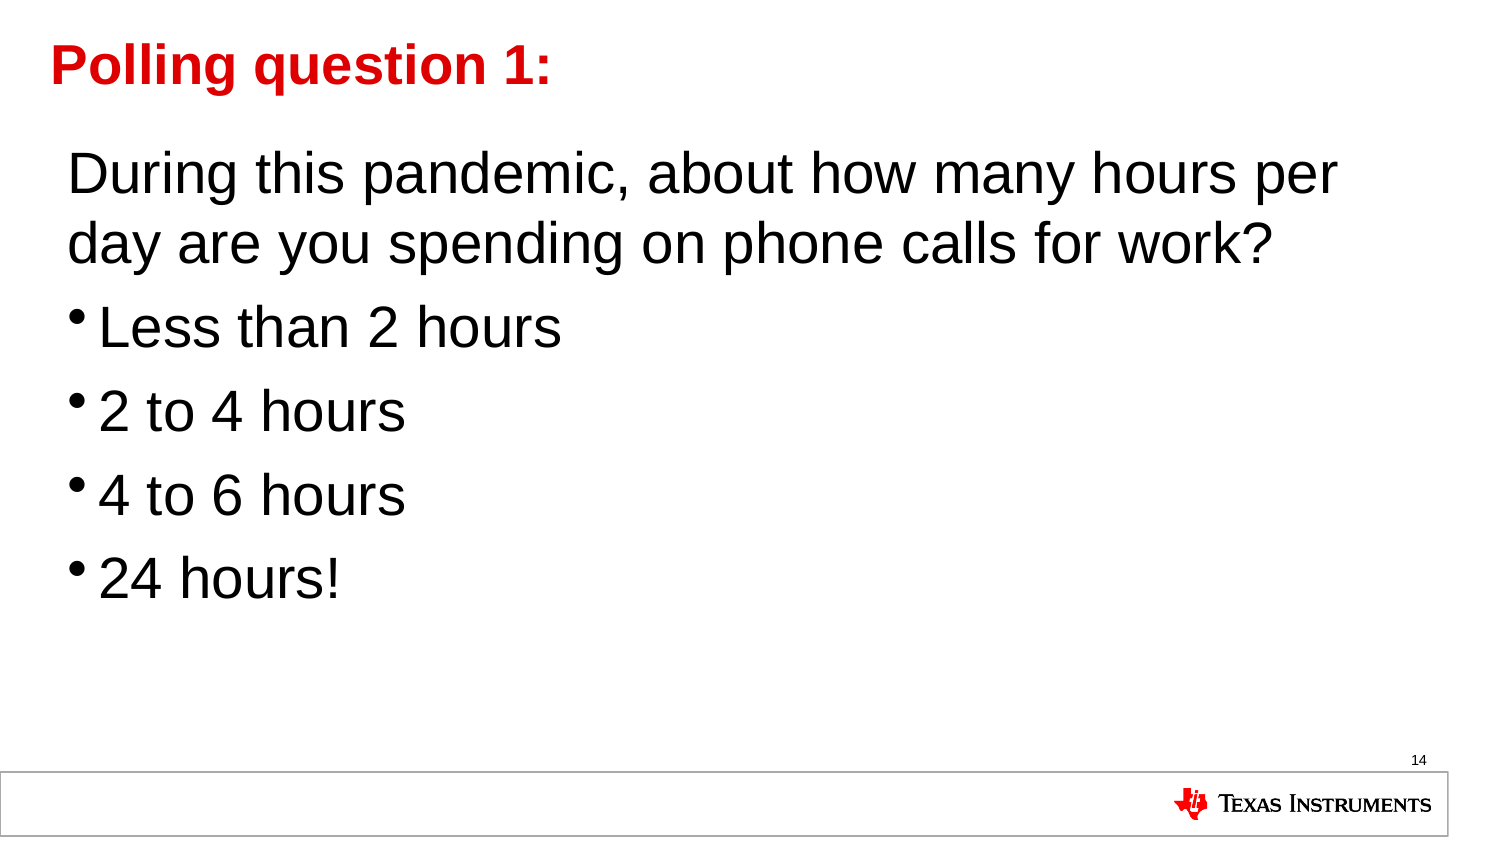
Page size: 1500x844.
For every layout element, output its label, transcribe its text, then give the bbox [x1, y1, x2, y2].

title Polling question 1: [37, 17, 1426, 119]
list During this pandemic, about how many hours per day are you spending on phone calls for work? Less than 2 hours 2 to 4 hours 4 to 6 hours 24 hours! [54, 128, 1444, 738]
picture [1174, 788, 1431, 820]
slide_number 14 [1089, 744, 1440, 770]
